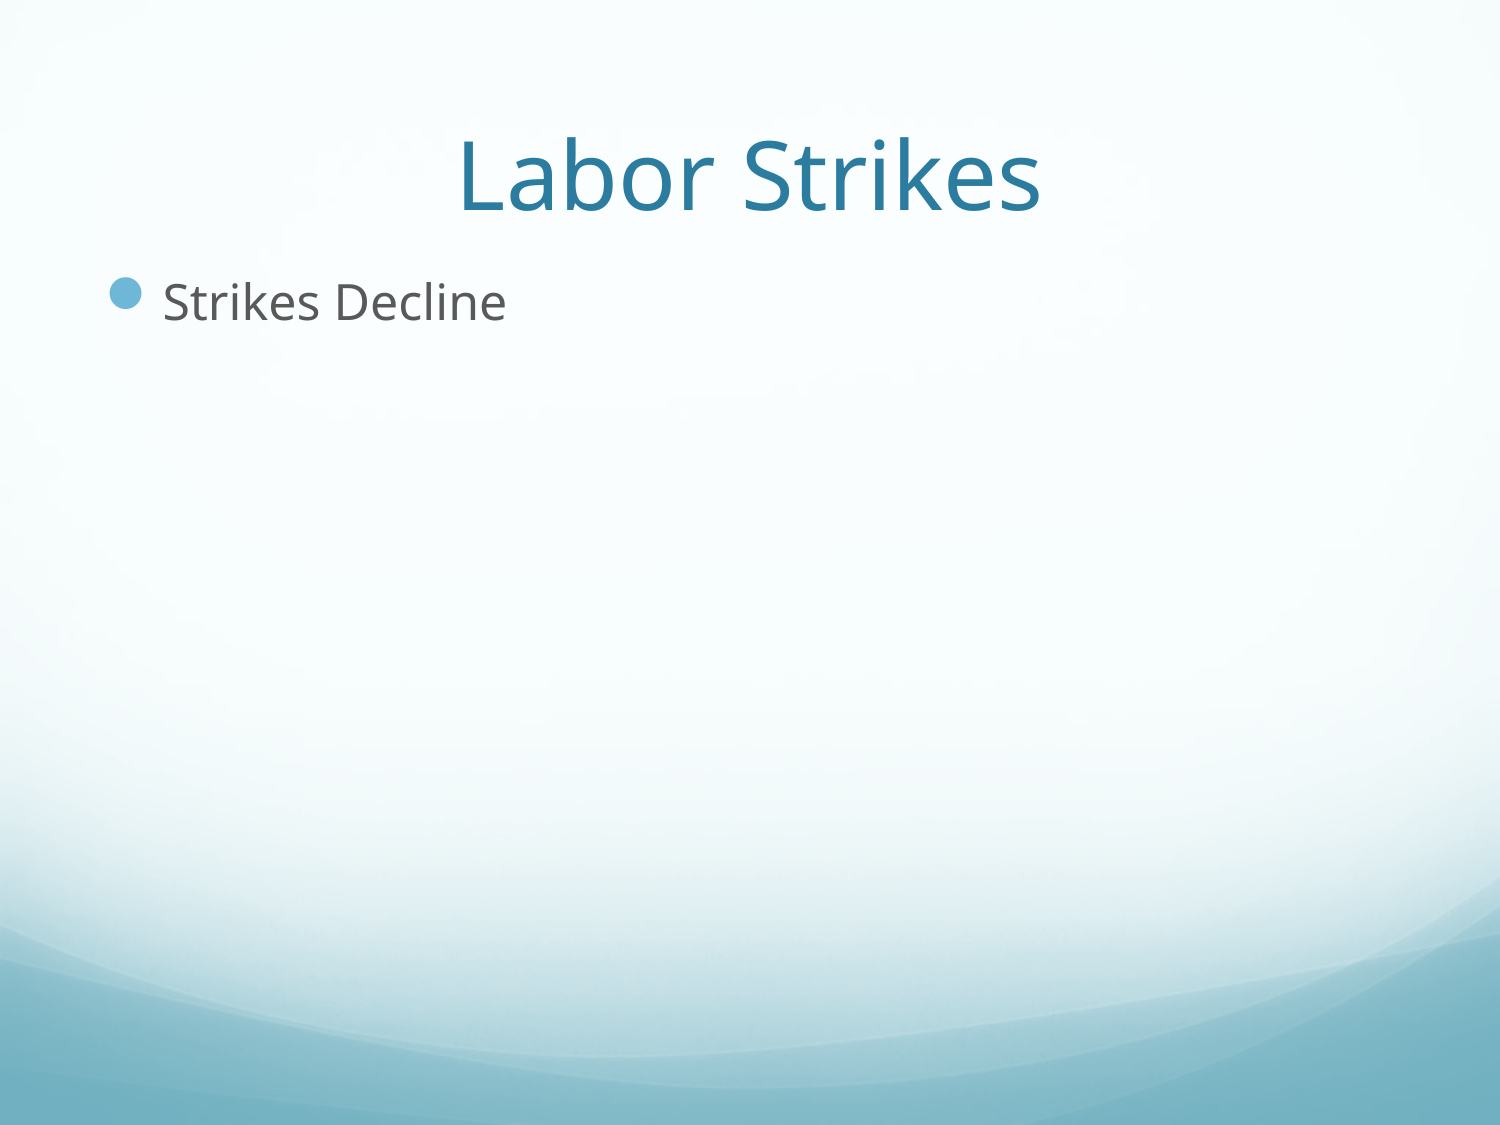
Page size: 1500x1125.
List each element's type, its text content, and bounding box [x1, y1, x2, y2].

list Strikes Decline [90, 262, 1410, 975]
title Labor Strikes [90, 17, 1410, 237]
